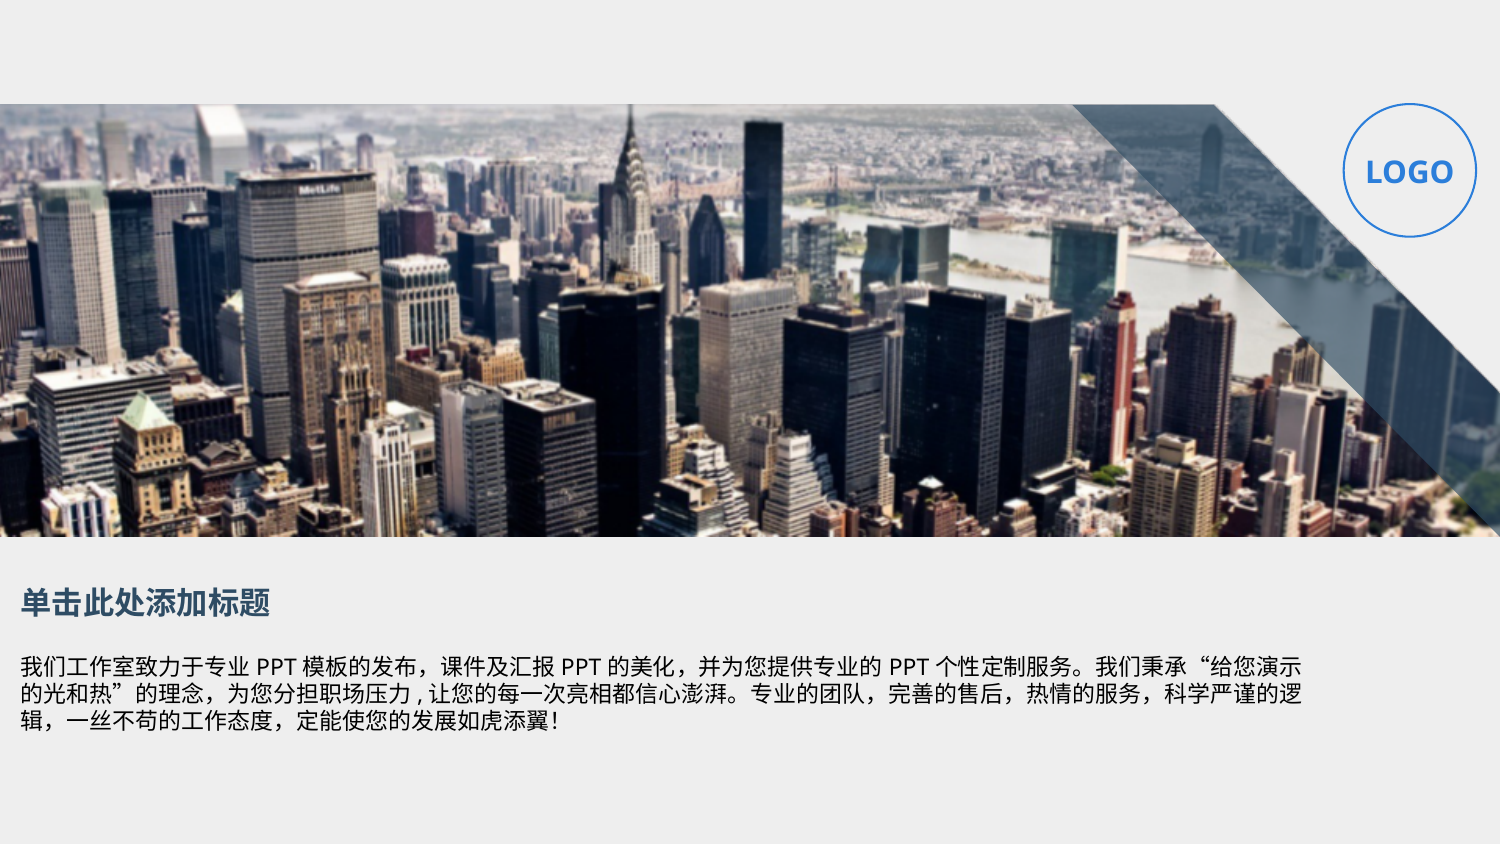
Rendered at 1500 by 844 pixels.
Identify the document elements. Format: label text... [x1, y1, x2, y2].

text_box 单击此处添加标题 [9, 577, 466, 627]
picture [0, 104, 1500, 537]
text_box 我们工作室致力于专业PPT模板的发布，课件及汇报PPT的美化，并为您提供专业的PPT个性定制服务。我们秉承“给您演示的光和热”的理念，为您分担职场压力,让您的每一次亮相都信心澎湃。专业的团队，完善的售后，热情的服务，科学严谨的逻辑，一丝不苟的工作态度，定能使您的发展如虎添翼！ [9, 646, 1334, 741]
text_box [1332, 104, 1488, 237]
